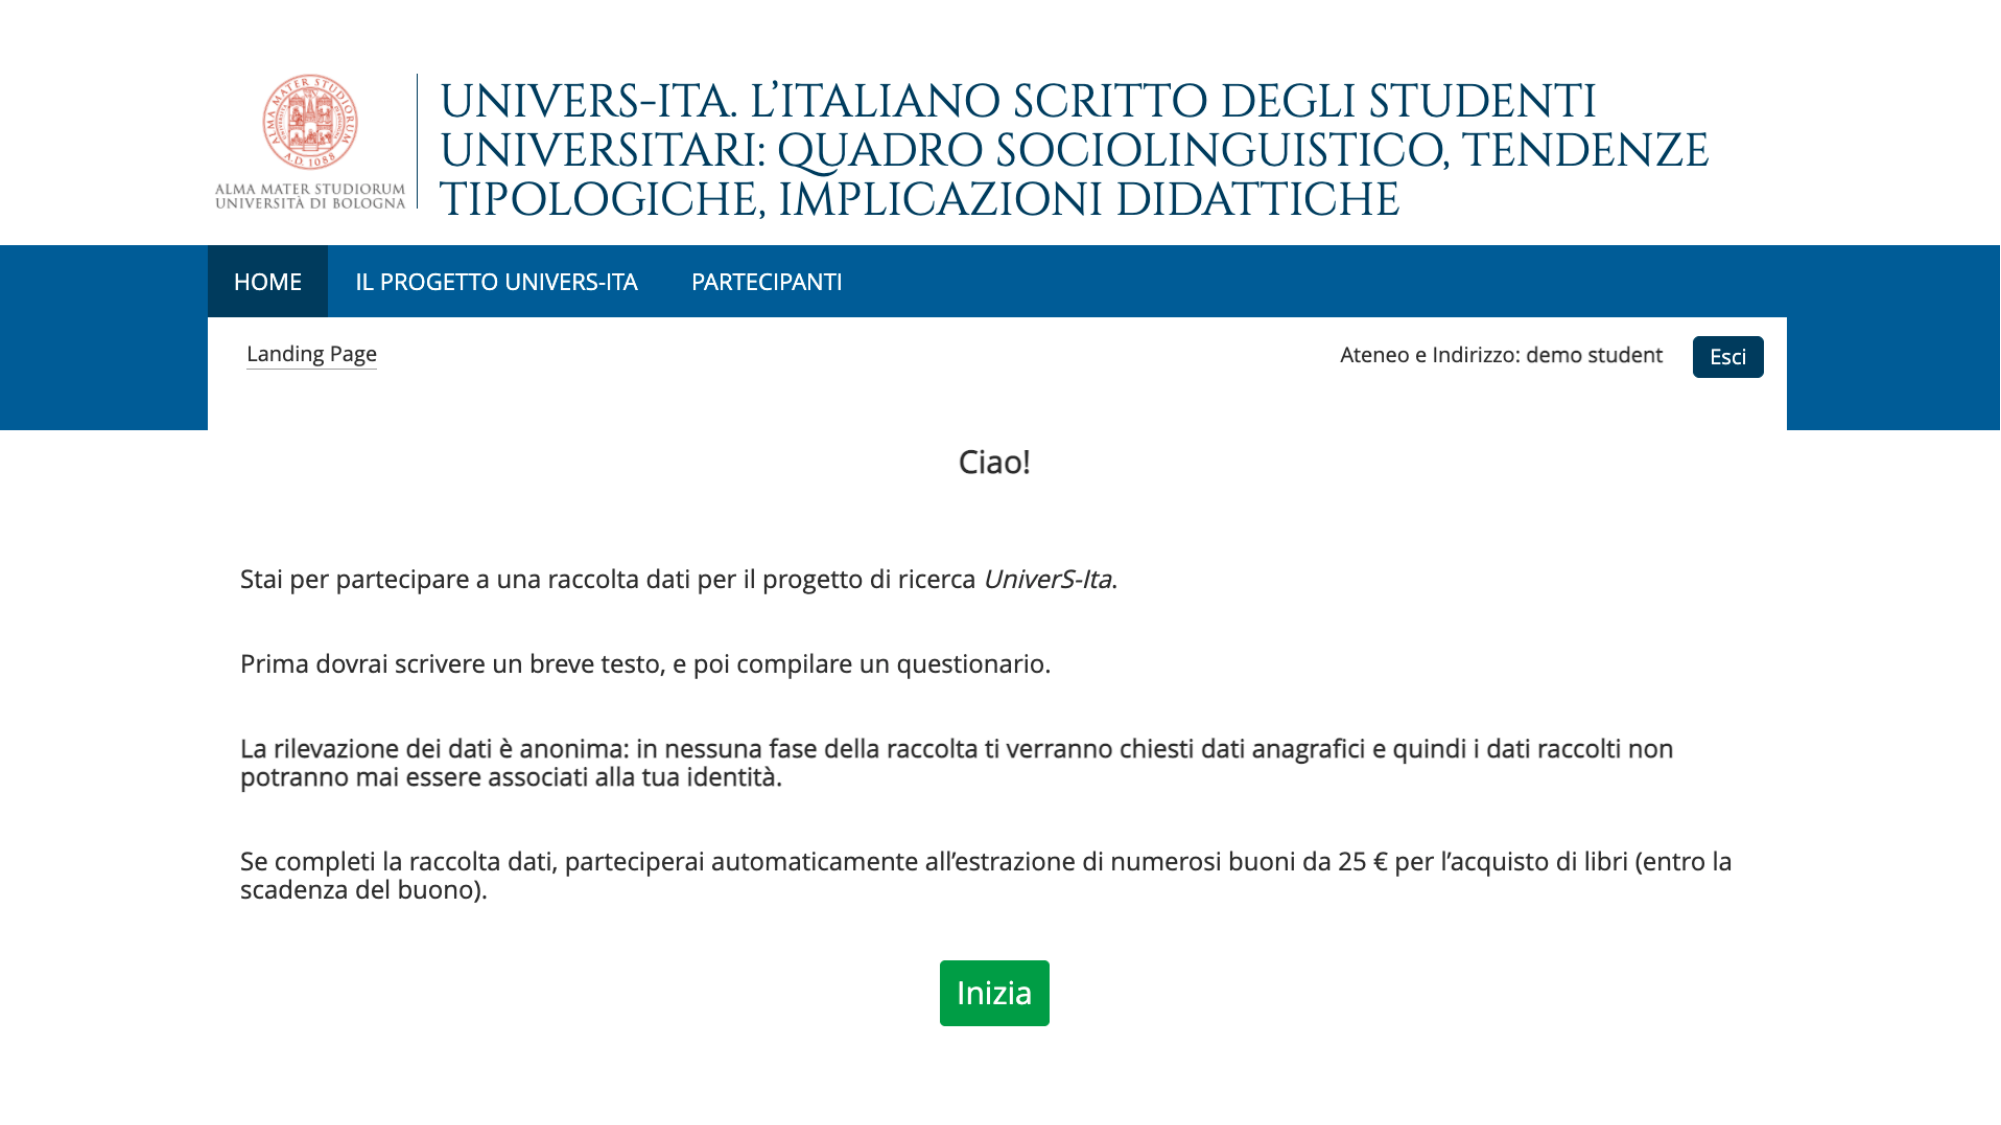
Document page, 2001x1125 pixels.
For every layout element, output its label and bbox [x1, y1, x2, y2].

picture [0, 58, 2000, 1067]
